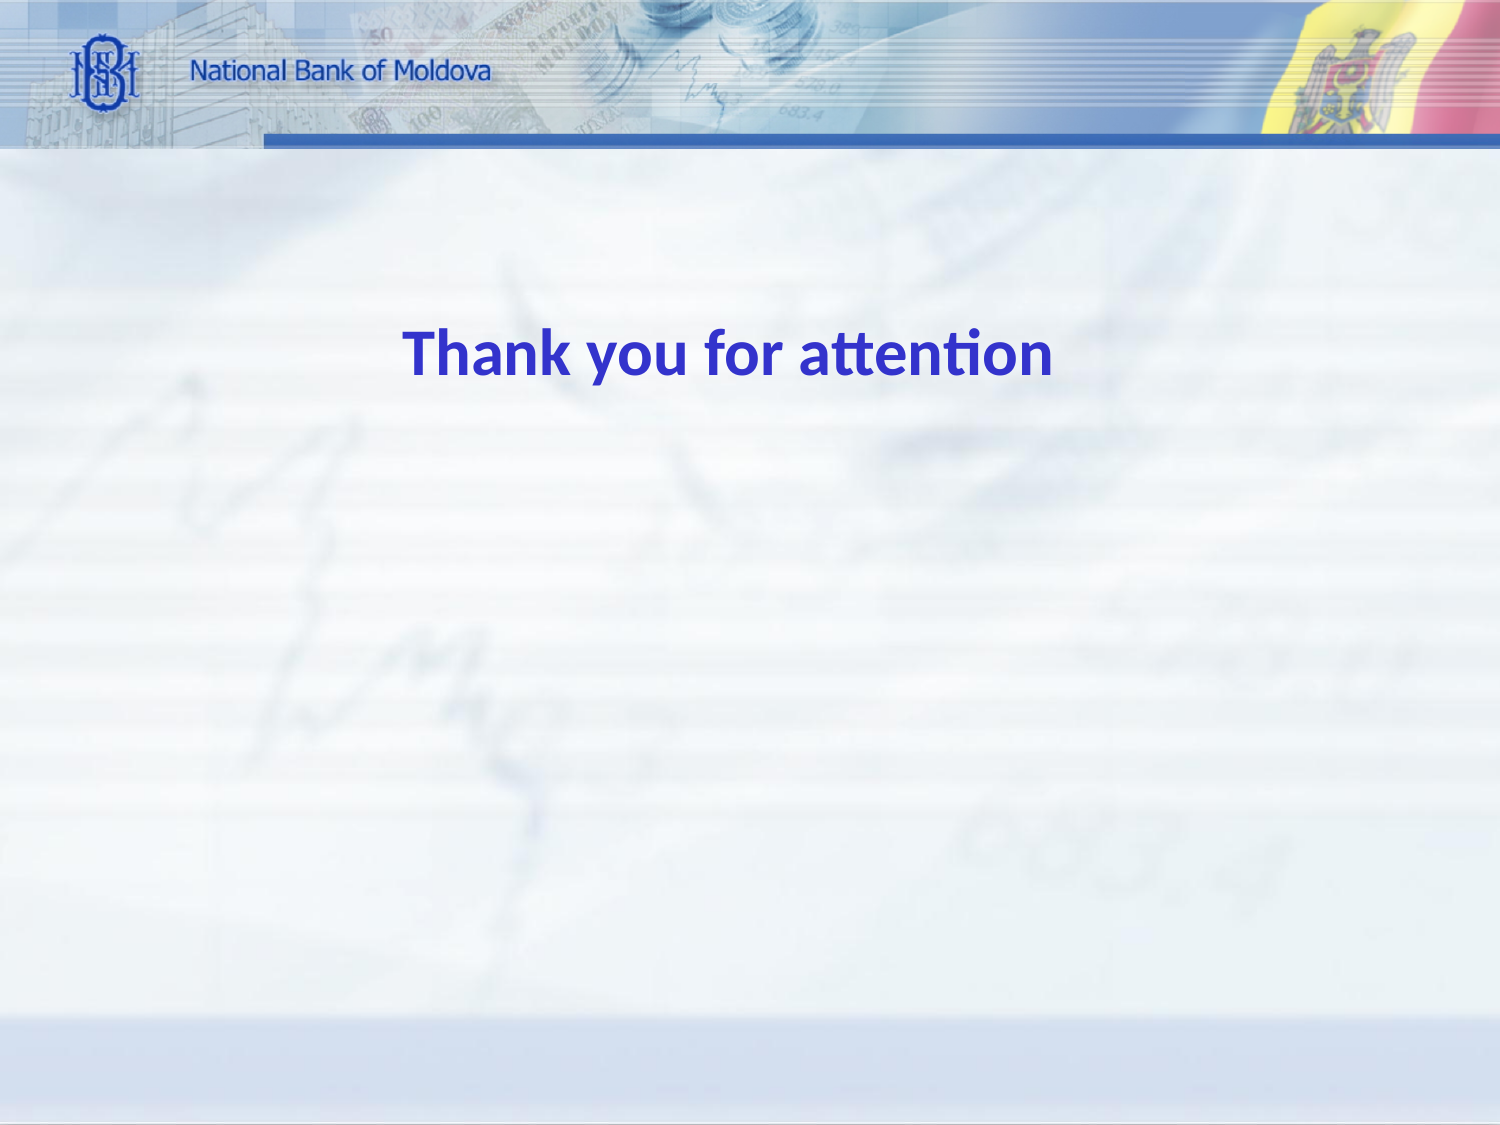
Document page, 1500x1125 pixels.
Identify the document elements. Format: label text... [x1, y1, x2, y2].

picture [0, 0, 1500, 1125]
title Thank you for attention [53, 255, 1404, 443]
